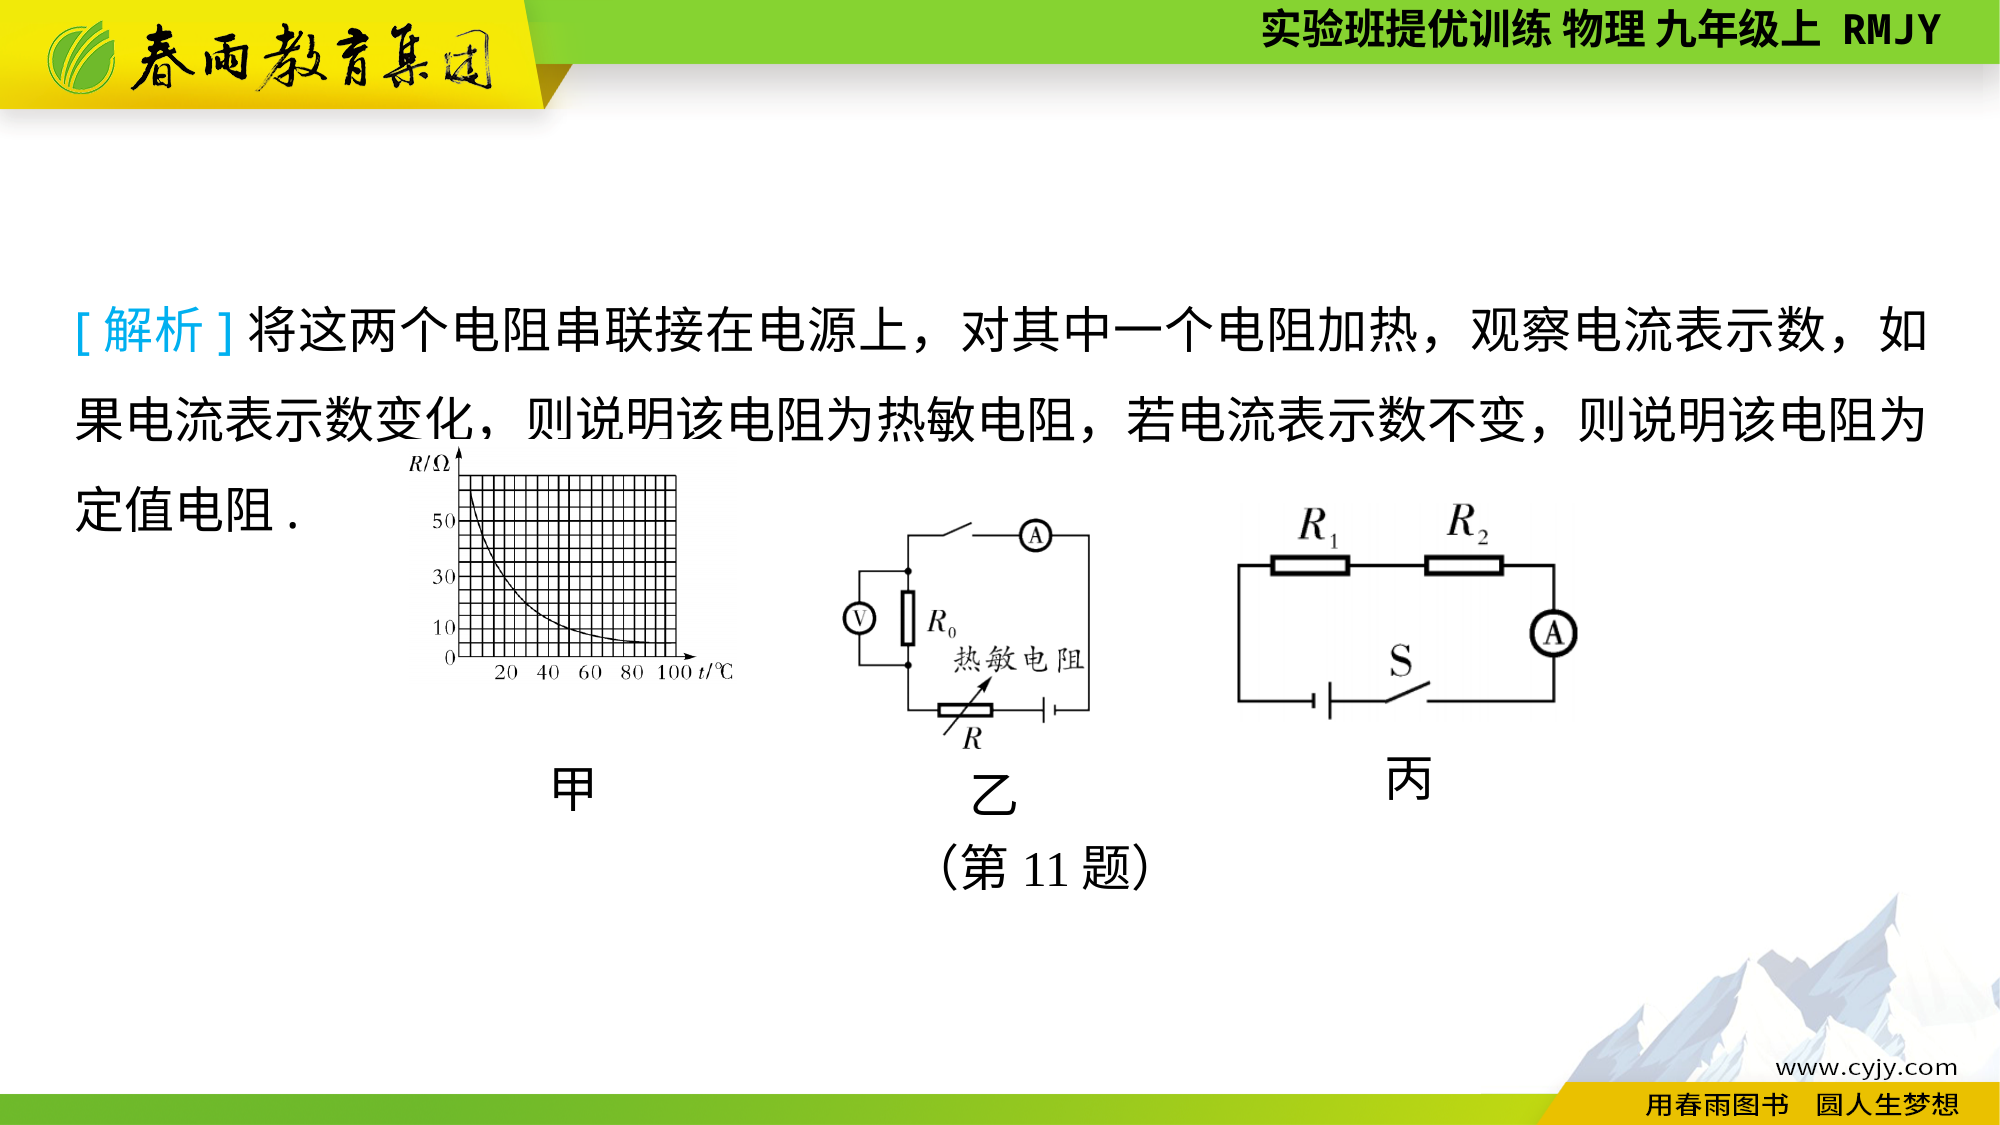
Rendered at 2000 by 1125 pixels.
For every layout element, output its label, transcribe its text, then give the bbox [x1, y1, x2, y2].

list [解析]将这两个电阻串联接在电源上，对其中一个电阻加热，观察电流表示数，如果电流表示数变化，则说明该电阻为热敏电阻，若电流表示数不变，则说明该电阻为定值电阻. [59, 260, 1944, 537]
text_box 甲 [533, 719, 614, 825]
text_box （第11题） [895, 798, 1197, 904]
text_box 丙 [1369, 736, 1450, 814]
picture [0, 0, 2000, 1125]
text_box 乙 [954, 771, 1035, 832]
